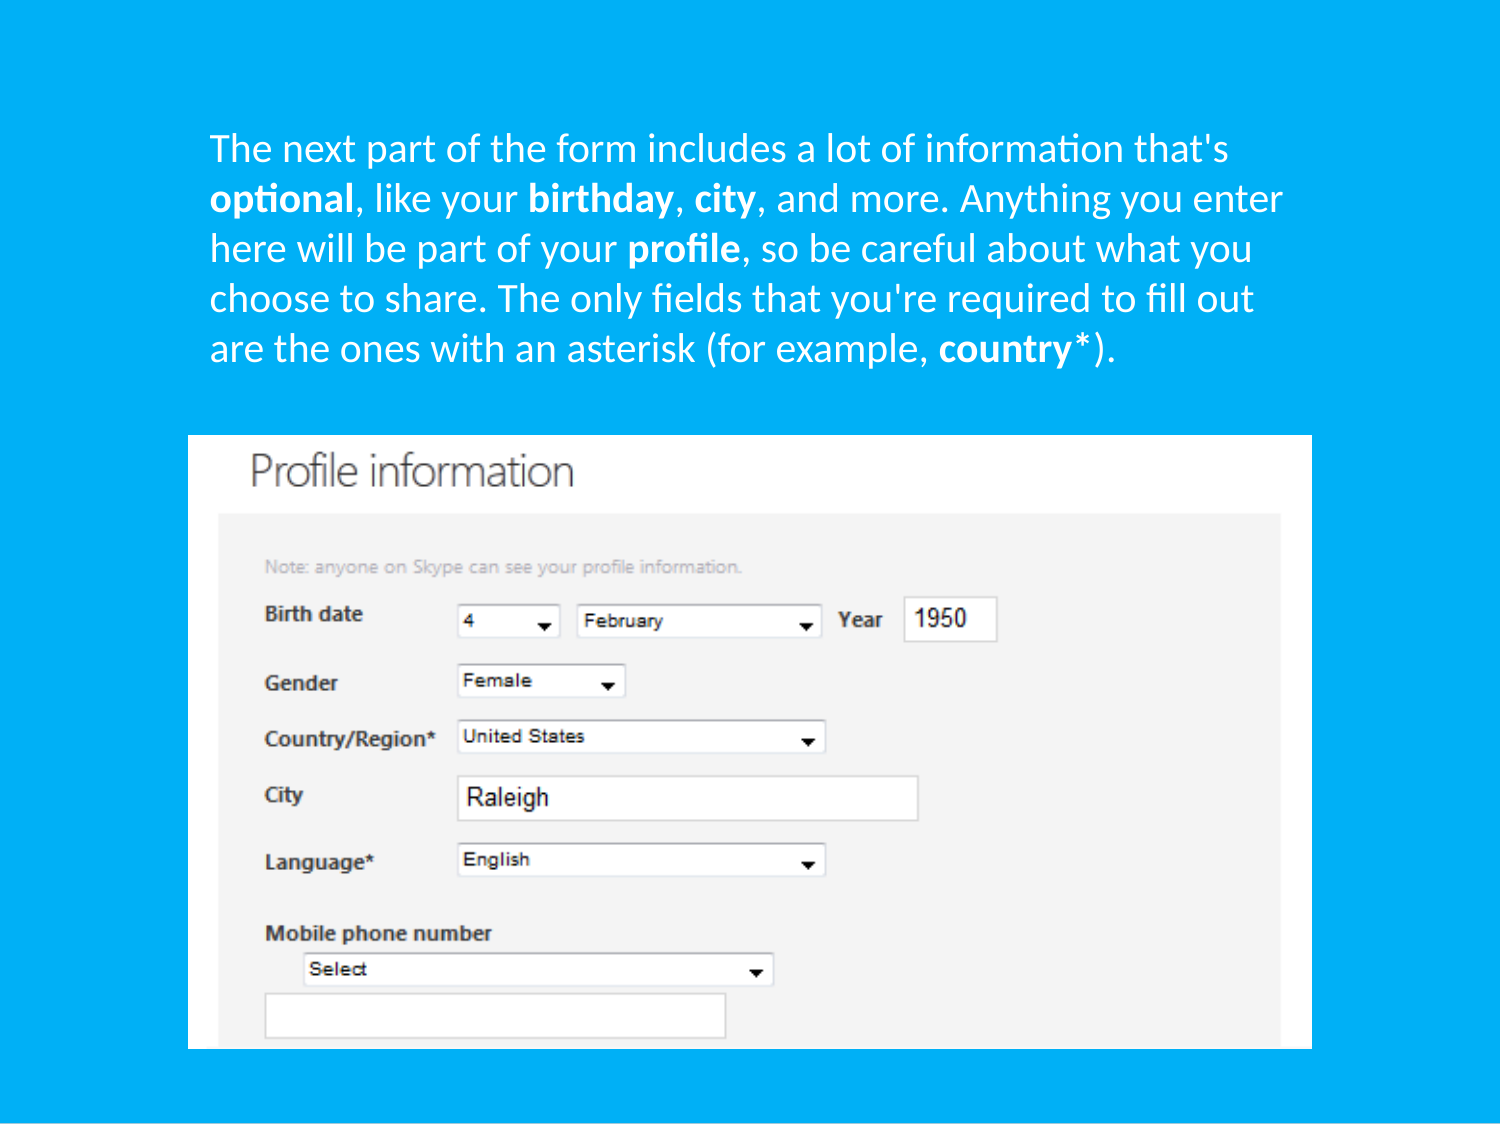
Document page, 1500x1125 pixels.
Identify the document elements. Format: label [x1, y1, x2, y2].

picture [963, 292, 979, 312]
picture [1040, 153, 1048, 162]
picture [572, 293, 590, 312]
picture [557, 134, 568, 161]
picture [563, 186, 588, 212]
picture [696, 192, 710, 212]
picture [987, 193, 991, 211]
picture [235, 192, 252, 218]
picture [1079, 192, 1088, 211]
picture [521, 284, 526, 311]
picture [914, 243, 931, 262]
picture [211, 192, 230, 212]
picture [961, 186, 982, 211]
picture [1192, 243, 1207, 268]
picture [901, 242, 911, 261]
picture [499, 286, 517, 311]
picture [614, 183, 631, 212]
picture [706, 292, 717, 312]
picture [211, 136, 229, 161]
picture [1172, 153, 1181, 162]
picture [387, 292, 399, 312]
picture [944, 143, 953, 161]
picture [630, 242, 648, 268]
picture [989, 253, 997, 262]
picture [1215, 142, 1227, 162]
picture [753, 286, 764, 312]
picture [1053, 243, 1063, 262]
picture [817, 242, 828, 262]
picture [1007, 293, 1016, 312]
picture [1223, 192, 1232, 211]
picture [527, 292, 537, 311]
picture [344, 136, 354, 162]
picture [722, 242, 739, 262]
picture [1168, 236, 1179, 262]
picture [553, 192, 557, 211]
picture [542, 243, 558, 268]
picture [730, 142, 741, 162]
picture [1234, 243, 1243, 262]
picture [1150, 253, 1158, 262]
picture [231, 284, 236, 311]
picture [392, 142, 405, 161]
picture [970, 142, 988, 162]
picture [373, 243, 384, 262]
picture [441, 253, 449, 262]
picture [666, 242, 684, 262]
picture [1135, 243, 1144, 261]
picture [618, 342, 634, 362]
picture [904, 134, 914, 161]
picture [820, 192, 831, 212]
picture [312, 292, 328, 312]
picture [908, 192, 918, 211]
picture [593, 183, 609, 211]
picture [874, 293, 884, 312]
picture [729, 292, 740, 312]
picture [1236, 186, 1247, 212]
picture [637, 192, 652, 212]
picture [234, 242, 250, 262]
picture [1272, 192, 1282, 211]
picture [425, 292, 440, 312]
picture [492, 136, 502, 162]
picture [214, 342, 226, 361]
picture [883, 142, 900, 162]
picture [854, 343, 863, 361]
picture [273, 293, 291, 312]
picture [1151, 242, 1164, 261]
picture [1106, 143, 1111, 161]
picture [779, 243, 797, 262]
picture [594, 243, 599, 261]
picture [656, 192, 673, 218]
picture [517, 353, 526, 362]
picture [981, 342, 998, 362]
picture [950, 293, 954, 311]
picture [462, 192, 480, 212]
picture [938, 143, 943, 161]
picture [589, 342, 601, 362]
picture [608, 143, 612, 161]
picture [842, 343, 851, 361]
picture [239, 142, 249, 161]
picture [941, 342, 954, 362]
picture [432, 343, 458, 361]
picture [773, 142, 785, 162]
picture [519, 342, 532, 361]
picture [233, 343, 237, 361]
picture [255, 242, 265, 261]
picture [763, 242, 775, 262]
picture [528, 143, 545, 162]
picture [1038, 292, 1048, 311]
picture [326, 192, 341, 212]
picture [960, 243, 964, 261]
picture [1222, 293, 1231, 312]
picture [388, 243, 405, 262]
picture [790, 303, 799, 312]
picture [900, 342, 916, 362]
picture [413, 193, 430, 212]
picture [514, 143, 523, 161]
picture [495, 193, 500, 211]
picture [306, 143, 323, 162]
picture [411, 143, 415, 161]
picture [368, 234, 373, 261]
picture [442, 242, 455, 261]
picture [1129, 234, 1134, 261]
picture [780, 192, 793, 211]
picture [342, 342, 360, 362]
picture [1151, 134, 1156, 161]
picture [1051, 293, 1068, 312]
picture [831, 184, 836, 211]
picture [298, 243, 325, 261]
picture [1008, 143, 1012, 161]
picture [993, 143, 997, 161]
picture [396, 184, 410, 211]
picture [833, 242, 849, 262]
picture [1030, 242, 1048, 262]
picture [1242, 286, 1253, 312]
picture [1244, 243, 1249, 261]
picture [538, 343, 542, 361]
picture [719, 143, 724, 161]
picture [1078, 333, 1087, 345]
picture [410, 292, 420, 311]
picture [859, 193, 868, 211]
picture [863, 243, 876, 262]
picture [1014, 142, 1023, 161]
picture [347, 183, 351, 211]
picture [1007, 193, 1022, 218]
picture [815, 342, 830, 362]
picture [404, 284, 409, 311]
picture [606, 242, 616, 261]
picture [1195, 192, 1211, 212]
picture [948, 243, 958, 262]
picture [1199, 292, 1216, 312]
picture [355, 292, 373, 312]
picture [471, 336, 482, 362]
picture [1157, 142, 1167, 161]
picture [1122, 193, 1138, 218]
picture [251, 292, 269, 312]
picture [296, 292, 307, 312]
picture [461, 242, 471, 261]
picture [921, 193, 938, 212]
picture [443, 193, 458, 218]
picture [255, 186, 276, 212]
picture [653, 284, 670, 311]
picture [984, 292, 995, 312]
picture [666, 142, 675, 161]
picture [369, 142, 385, 168]
picture [1064, 243, 1068, 261]
picture [420, 243, 424, 268]
picture [1135, 136, 1146, 162]
picture [752, 142, 768, 162]
picture [717, 284, 722, 311]
picture [713, 233, 717, 261]
picture [742, 134, 746, 161]
picture [709, 143, 718, 162]
picture [485, 193, 494, 212]
picture [1174, 142, 1187, 161]
picture [519, 234, 530, 261]
picture [1048, 193, 1057, 211]
picture [386, 343, 403, 362]
picture [906, 293, 910, 311]
picture [709, 333, 715, 366]
picture [1117, 292, 1134, 312]
picture [837, 343, 841, 361]
picture [957, 134, 968, 161]
picture [275, 336, 286, 362]
picture [569, 353, 577, 362]
picture [869, 192, 880, 211]
picture [1097, 243, 1124, 261]
picture [880, 253, 889, 262]
picture [859, 136, 869, 162]
picture [1040, 342, 1051, 361]
picture [792, 292, 805, 311]
picture [425, 242, 436, 262]
picture [779, 203, 787, 212]
picture [584, 243, 593, 262]
picture [1042, 142, 1054, 161]
picture [1094, 211, 1105, 219]
picture [1211, 242, 1229, 262]
picture [507, 134, 513, 161]
picture [1004, 342, 1021, 361]
picture [809, 286, 819, 312]
picture [1082, 142, 1100, 162]
picture [304, 192, 321, 211]
picture [663, 342, 675, 362]
picture [493, 342, 502, 361]
picture [1026, 186, 1036, 212]
picture [297, 342, 307, 361]
picture [602, 293, 611, 311]
picture [312, 342, 328, 362]
picture [1141, 193, 1159, 212]
picture [1251, 192, 1267, 212]
picture [778, 342, 794, 362]
picture [219, 242, 228, 261]
picture [1176, 193, 1180, 211]
picture [459, 292, 475, 312]
picture [1072, 284, 1088, 312]
picture [832, 293, 848, 318]
picture [614, 142, 623, 161]
picture [687, 234, 706, 261]
picture [424, 136, 434, 162]
picture [233, 134, 238, 161]
picture [769, 284, 774, 311]
picture [246, 342, 262, 362]
picture [1095, 205, 1109, 217]
picture [341, 286, 352, 312]
picture [365, 343, 369, 361]
picture [1010, 234, 1015, 261]
picture [996, 293, 1000, 318]
picture [990, 242, 1003, 261]
picture [212, 353, 220, 362]
picture [1059, 136, 1077, 162]
picture [268, 243, 285, 262]
picture [958, 342, 976, 362]
picture [851, 292, 869, 312]
picture [469, 134, 479, 161]
picture [285, 143, 289, 161]
picture [545, 343, 554, 361]
picture [755, 343, 759, 361]
picture [680, 334, 693, 361]
picture [625, 293, 641, 318]
picture [1147, 284, 1164, 311]
picture [800, 193, 805, 211]
picture [571, 342, 583, 361]
picture [237, 293, 246, 311]
picture [507, 193, 511, 211]
picture [676, 293, 693, 312]
picture [625, 143, 634, 161]
picture [1054, 342, 1071, 368]
picture [885, 192, 903, 212]
picture [723, 186, 735, 212]
picture [1094, 192, 1109, 204]
picture [1112, 143, 1121, 161]
picture [775, 292, 785, 311]
picture [1164, 193, 1174, 212]
picture [281, 192, 299, 212]
picture [799, 153, 807, 162]
picture [806, 193, 815, 211]
picture [993, 192, 1003, 211]
picture [837, 142, 855, 162]
picture [640, 343, 644, 361]
picture [738, 192, 755, 218]
picture [446, 293, 450, 311]
picture [542, 292, 558, 312]
picture [1096, 333, 1102, 366]
picture [254, 142, 270, 162]
picture [327, 143, 340, 161]
picture [653, 242, 663, 261]
picture [407, 342, 419, 362]
picture [604, 336, 614, 362]
picture [732, 342, 749, 362]
picture [681, 143, 694, 162]
picture [371, 342, 381, 361]
picture [531, 183, 548, 212]
picture [870, 343, 874, 368]
picture [1191, 136, 1201, 162]
picture [875, 342, 886, 362]
picture [561, 243, 579, 262]
picture [886, 293, 890, 311]
picture [390, 153, 399, 162]
picture [291, 334, 296, 361]
picture [800, 142, 813, 161]
picture [812, 234, 816, 261]
picture [498, 242, 516, 262]
picture [1103, 286, 1113, 312]
picture [798, 343, 811, 361]
picture [189, 436, 1311, 1048]
picture [919, 292, 935, 312]
picture [1074, 236, 1084, 262]
picture [593, 143, 597, 161]
picture [715, 192, 719, 211]
picture [212, 292, 225, 312]
picture [1015, 243, 1026, 262]
picture [934, 234, 944, 261]
picture [474, 236, 485, 262]
picture [1024, 336, 1036, 362]
picture [595, 293, 599, 311]
picture [570, 143, 588, 162]
picture [719, 334, 729, 361]
picture [1025, 143, 1034, 161]
picture [882, 242, 895, 261]
picture [448, 142, 466, 162]
picture [292, 143, 301, 161]
picture [1041, 184, 1047, 211]
